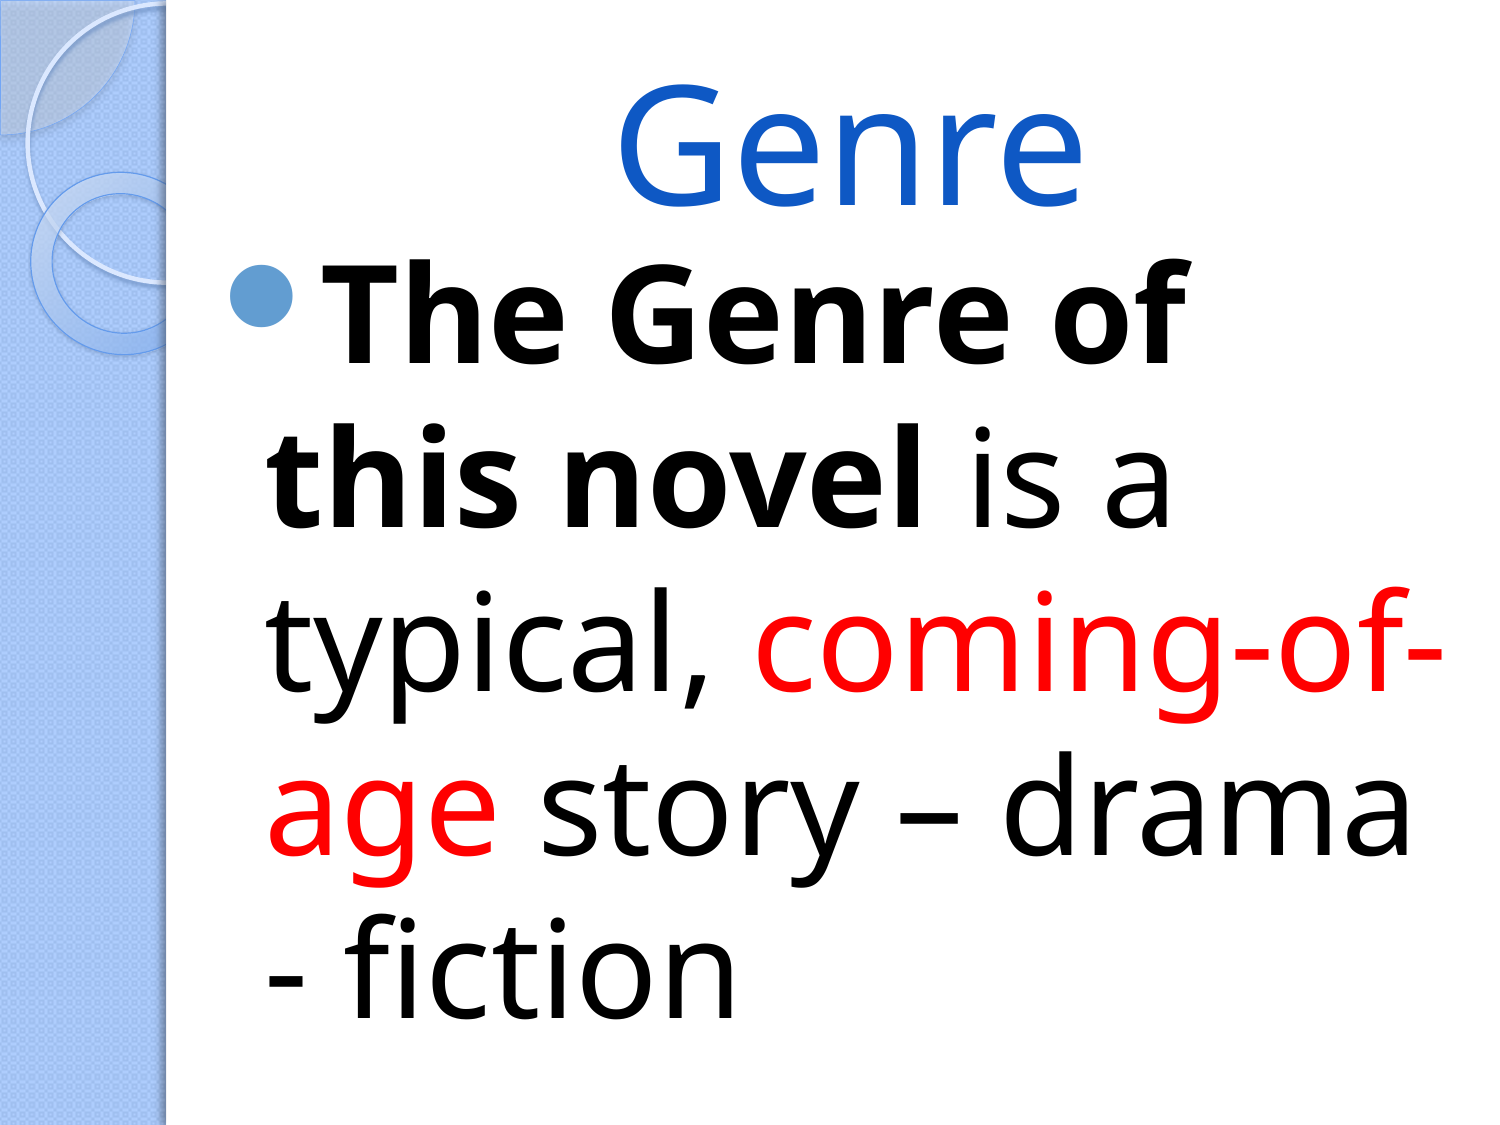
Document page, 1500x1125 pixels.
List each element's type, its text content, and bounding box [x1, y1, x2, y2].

title Genre [235, 45, 1466, 219]
list The Genre of this novel is a typical, coming-of-age story – drama - fiction [194, 219, 1466, 1059]
